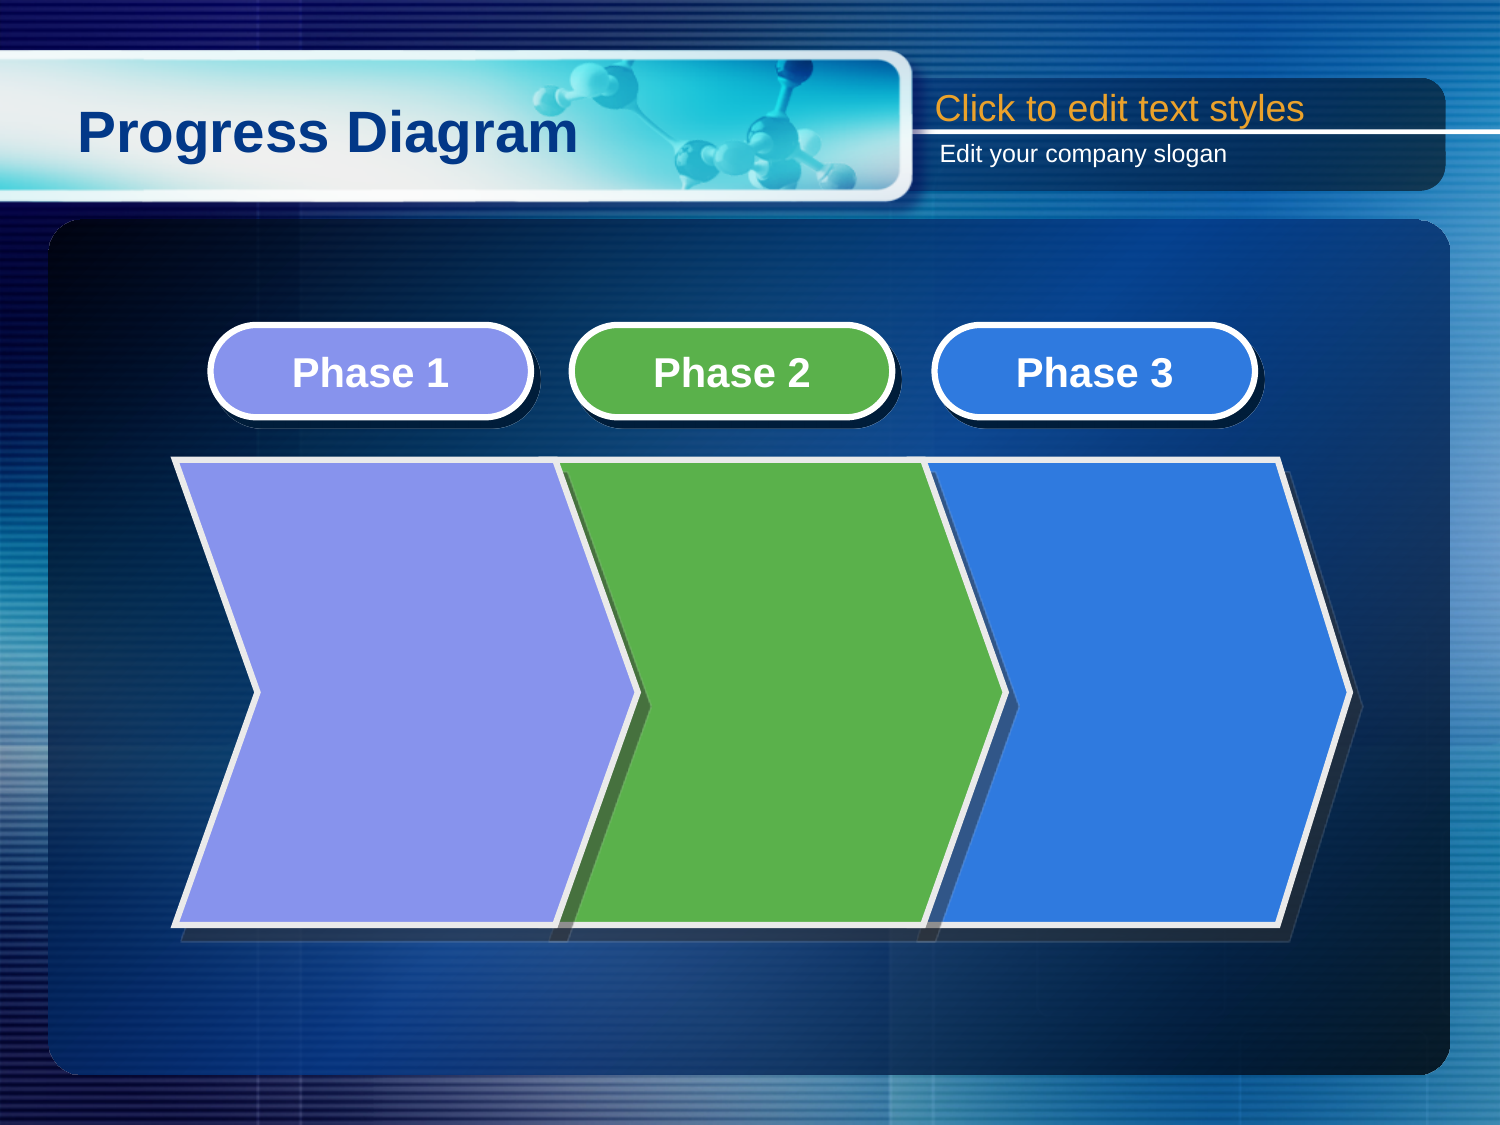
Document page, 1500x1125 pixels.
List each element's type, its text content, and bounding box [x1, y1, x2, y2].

picture [0, 548, 48, 554]
text_box Edit your company slogan [924, 129, 1429, 175]
text_box Click to edit text styles [919, 76, 1461, 137]
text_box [174, 324, 1351, 926]
picture [0, 568, 48, 573]
title Progress Diagram [62, 82, 876, 176]
picture [0, 0, 1500, 1125]
